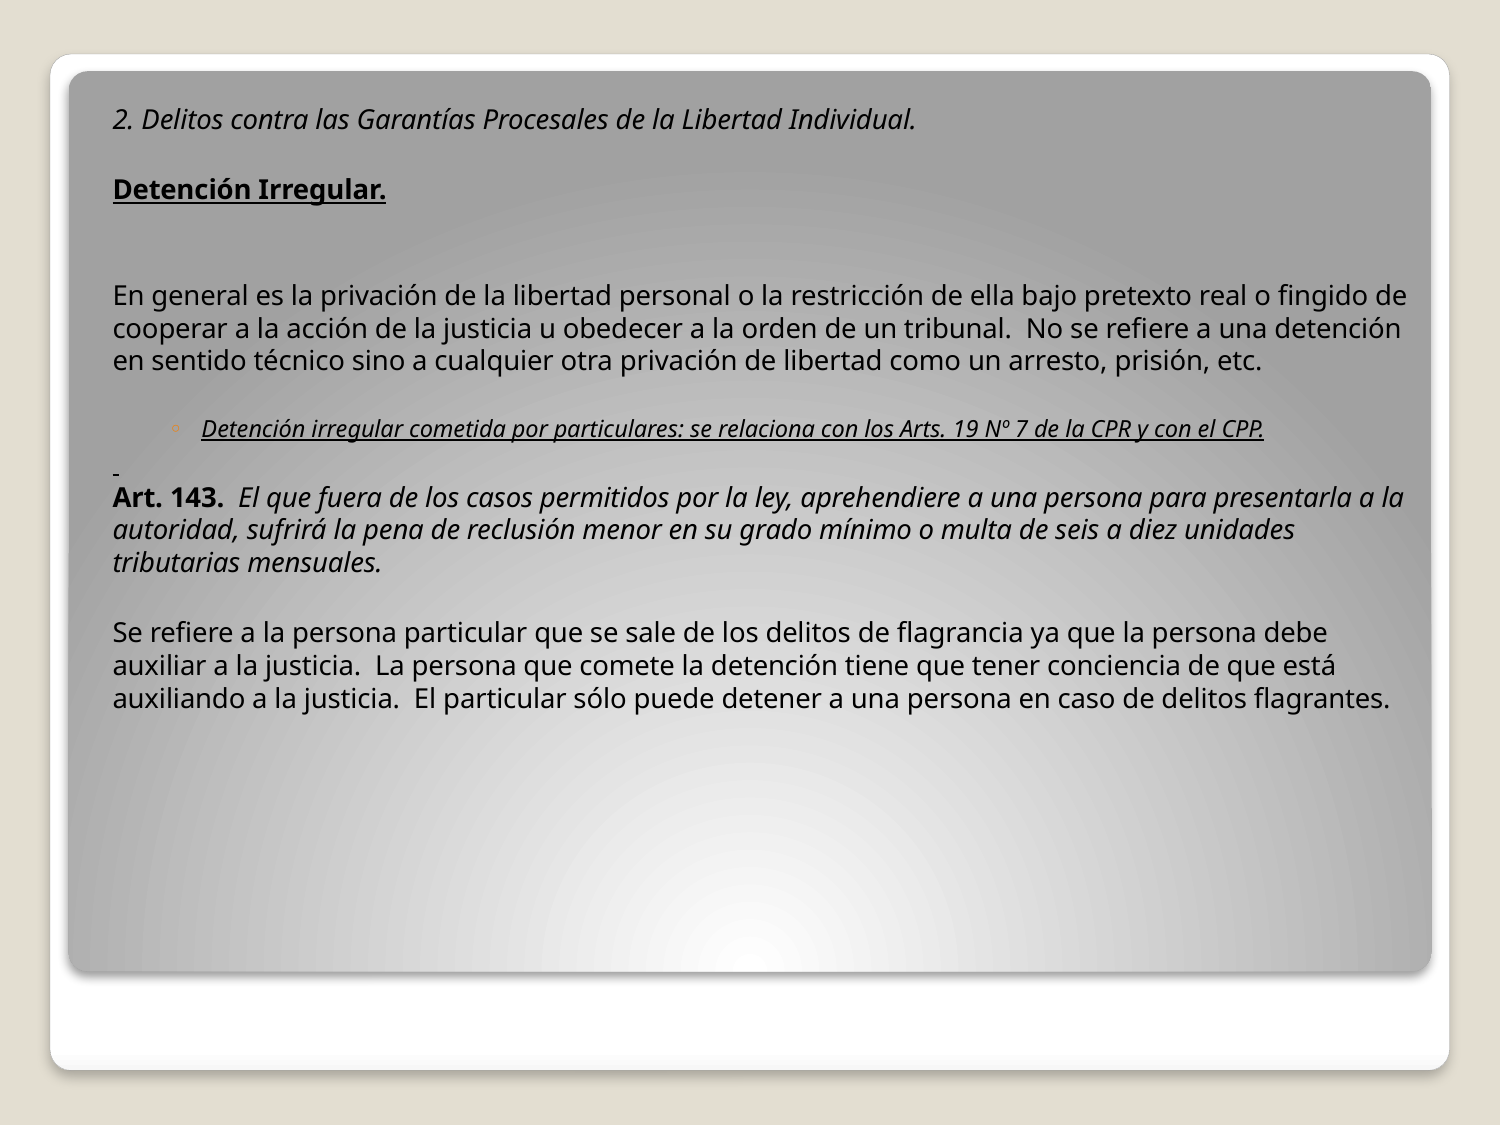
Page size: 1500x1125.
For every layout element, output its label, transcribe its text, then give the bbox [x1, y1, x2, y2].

list 2. Delitos contra las Garantías Procesales de la Libertad Individual. Detención Irregular. En general es la privación de la libertad personal o la restricción de ella bajo pretexto real o fingido de cooperar a la acción de la justicia u obedecer a la orden de un tribunal. No se refiere a una detención en sentido técnico sino a cualquier otra privación de libertad como un arresto, prisión, etc. Detención irregular cometida por particulares: se relaciona con los Arts. 19 Nº 7 de la CPR y con el CPP. Art. 143. El que fuera de los casos permitidos por la ley, aprehendiere a una persona para presentarla a la autoridad, sufrirá la pena de reclusión menor en su grado mínimo o multa de seis a diez unidades tributarias mensuales. Se refiere a la persona particular que se sale de los delitos de flagrancia ya que la persona debe auxiliar a la justicia. La persona que comete la detención tiene que tener conciencia de que está auxiliando a la justicia. El particular sólo puede detener a una persona en caso de delitos flagrantes. [82, 86, 1425, 774]
